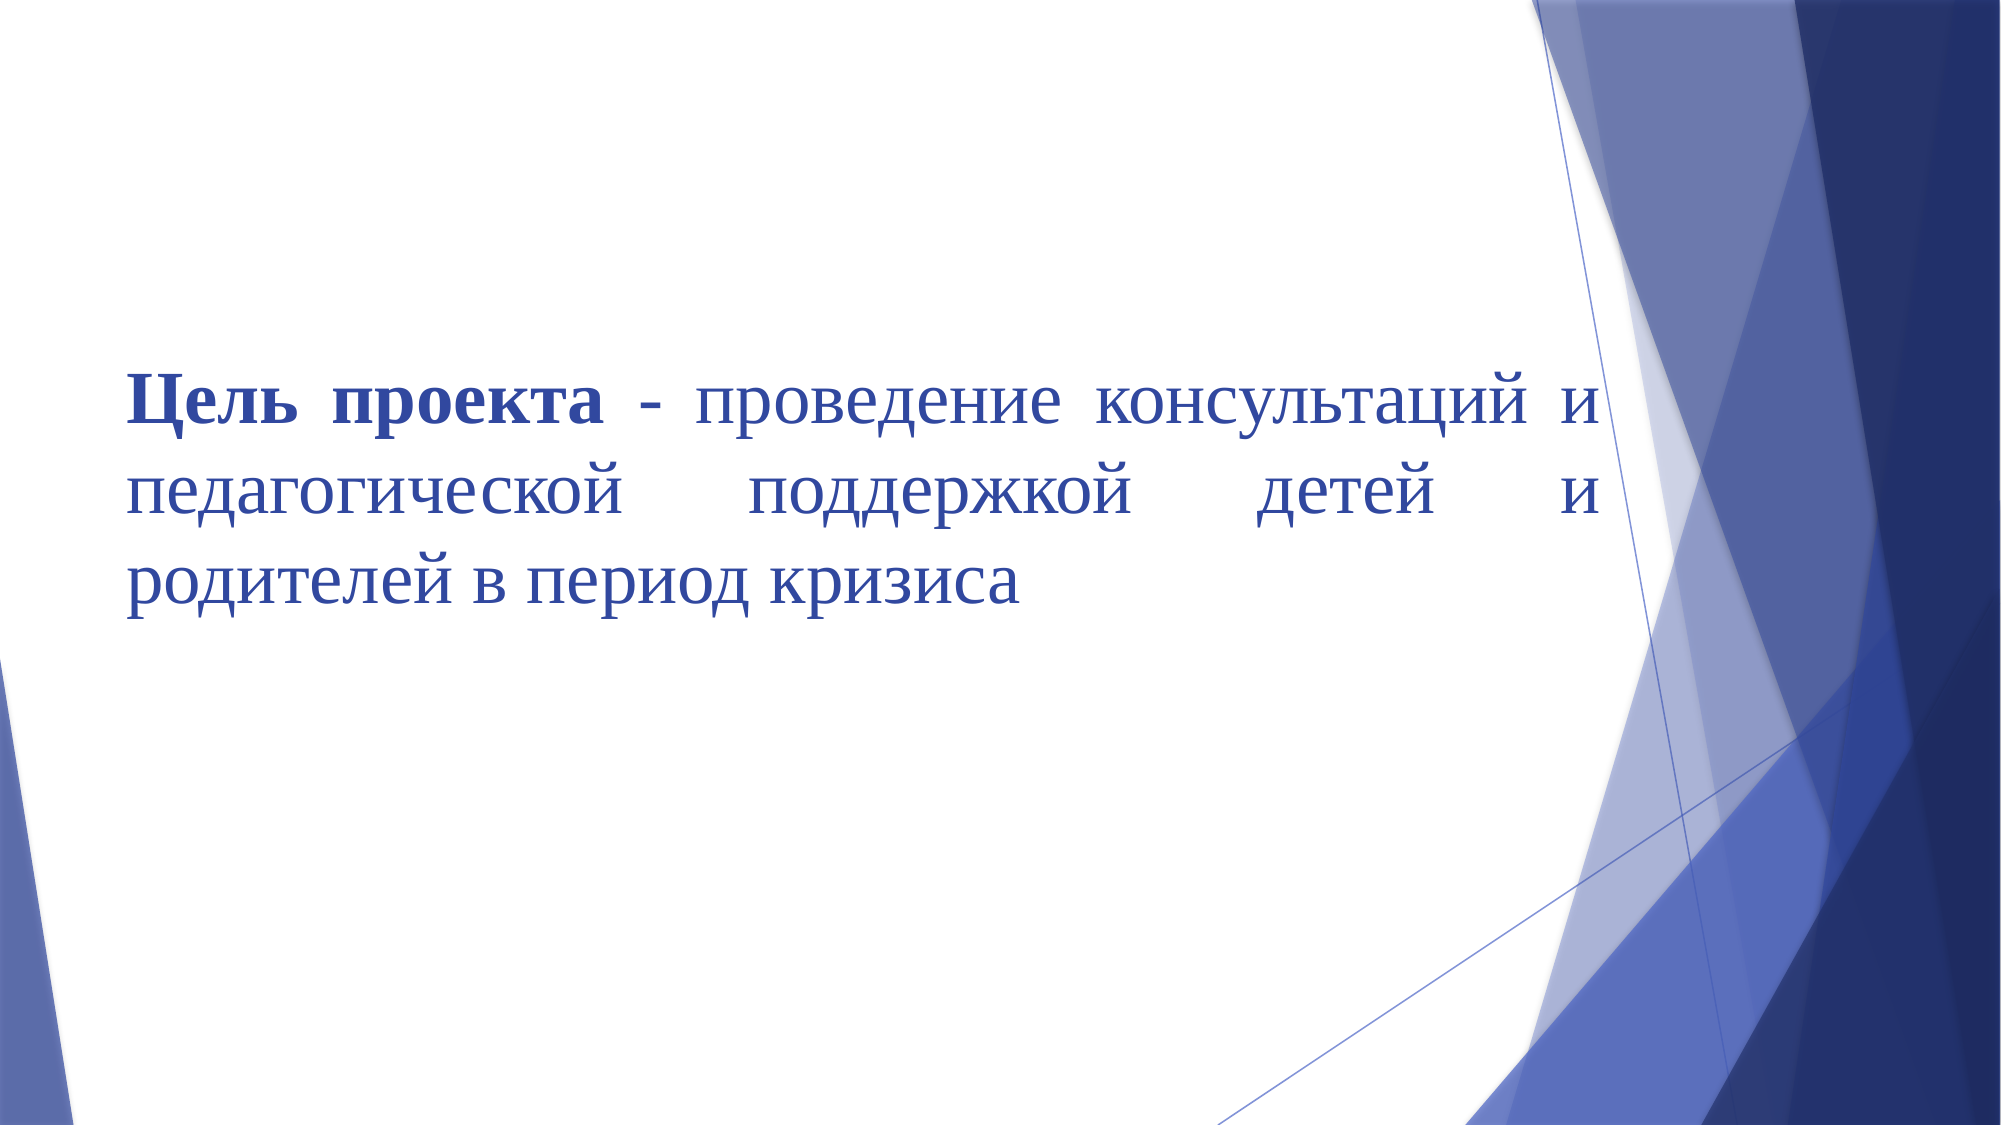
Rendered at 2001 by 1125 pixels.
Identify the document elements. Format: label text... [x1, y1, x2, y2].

title Цель проекта - проведение консультаций и педагогической поддержкой детей и родителей в период кризиса [111, 341, 1617, 746]
